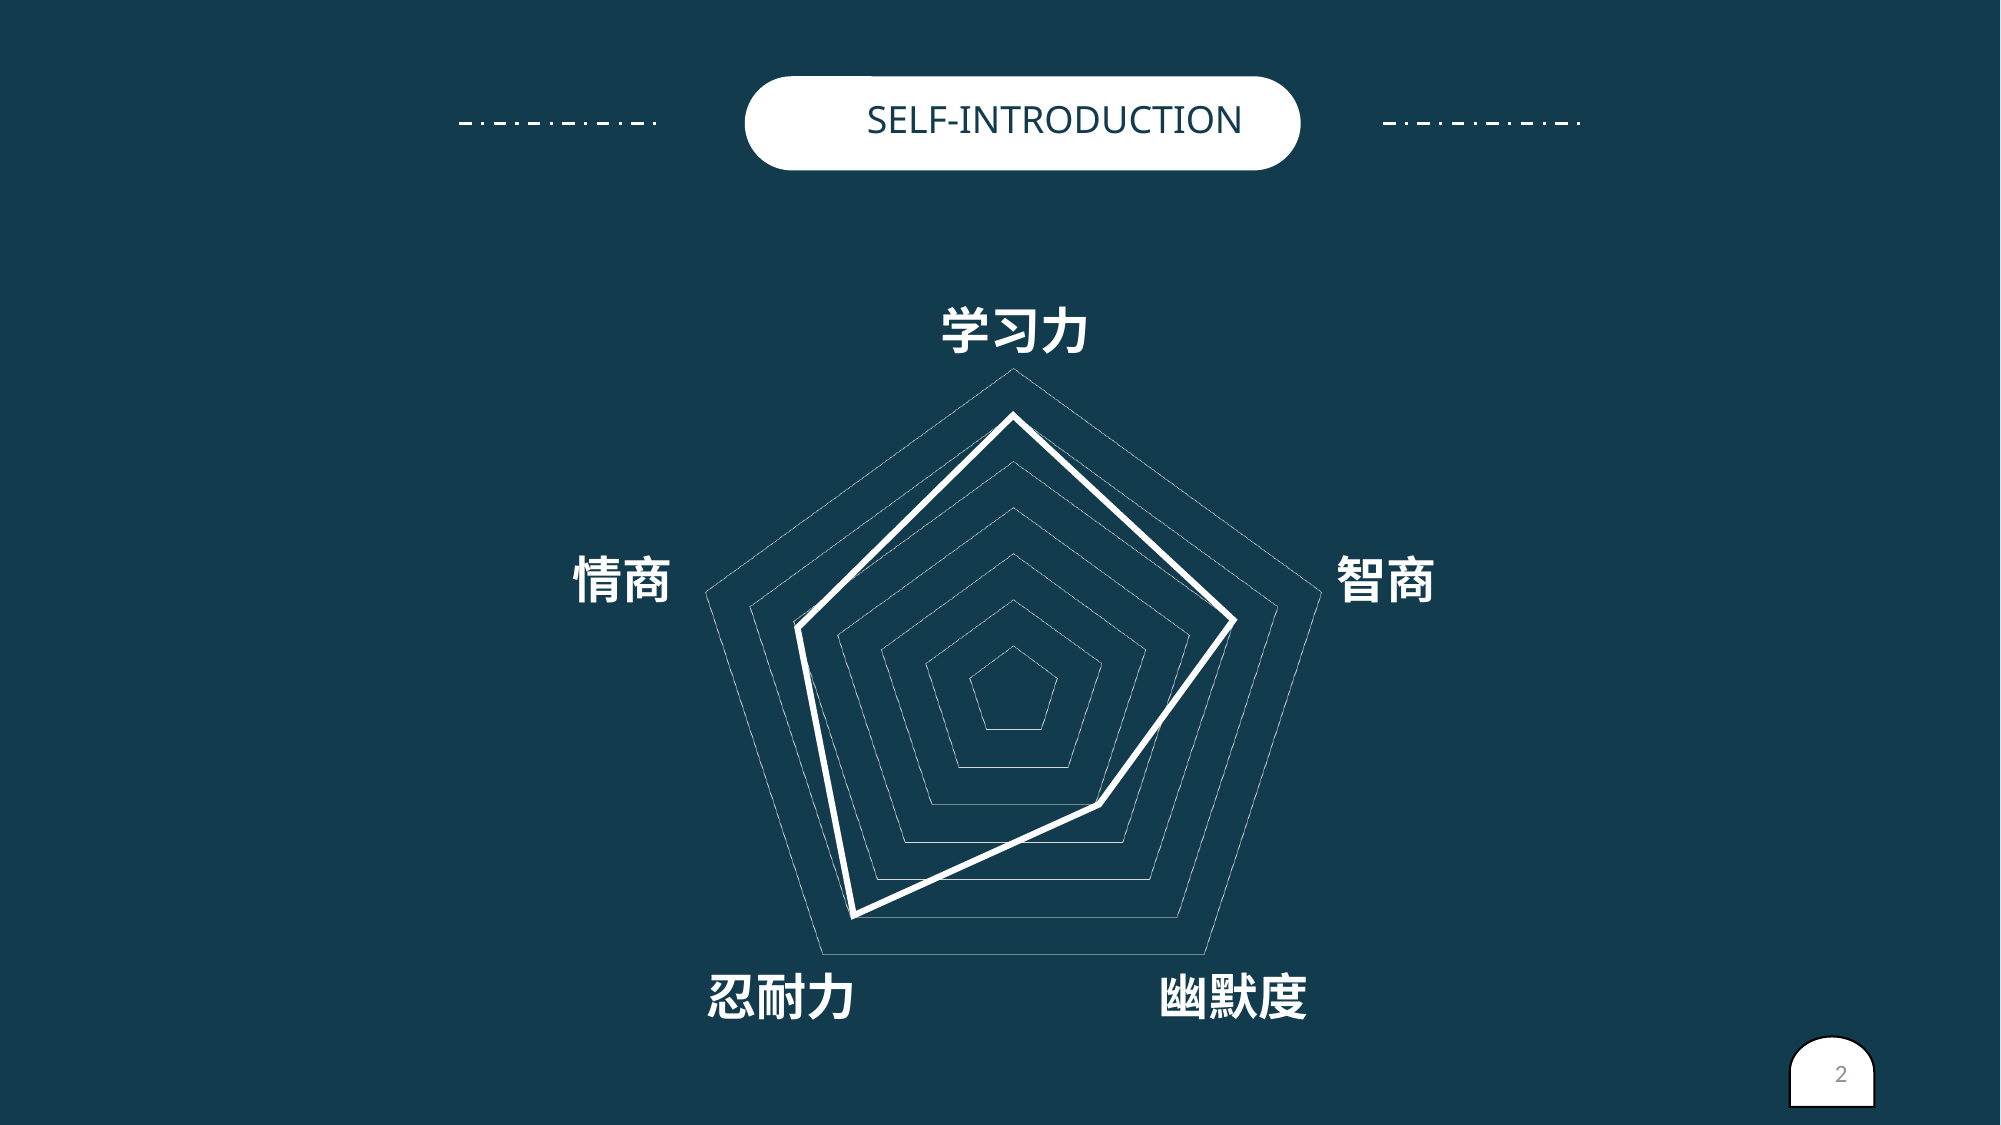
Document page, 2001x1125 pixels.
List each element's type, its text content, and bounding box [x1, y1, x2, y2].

text_box SELF-INTRODUCTION [852, 89, 1259, 149]
picture [0, 0, 2001, 1125]
text_box 学习力 [925, 292, 1106, 350]
slide_number 2 [1412, 1042, 1863, 1103]
